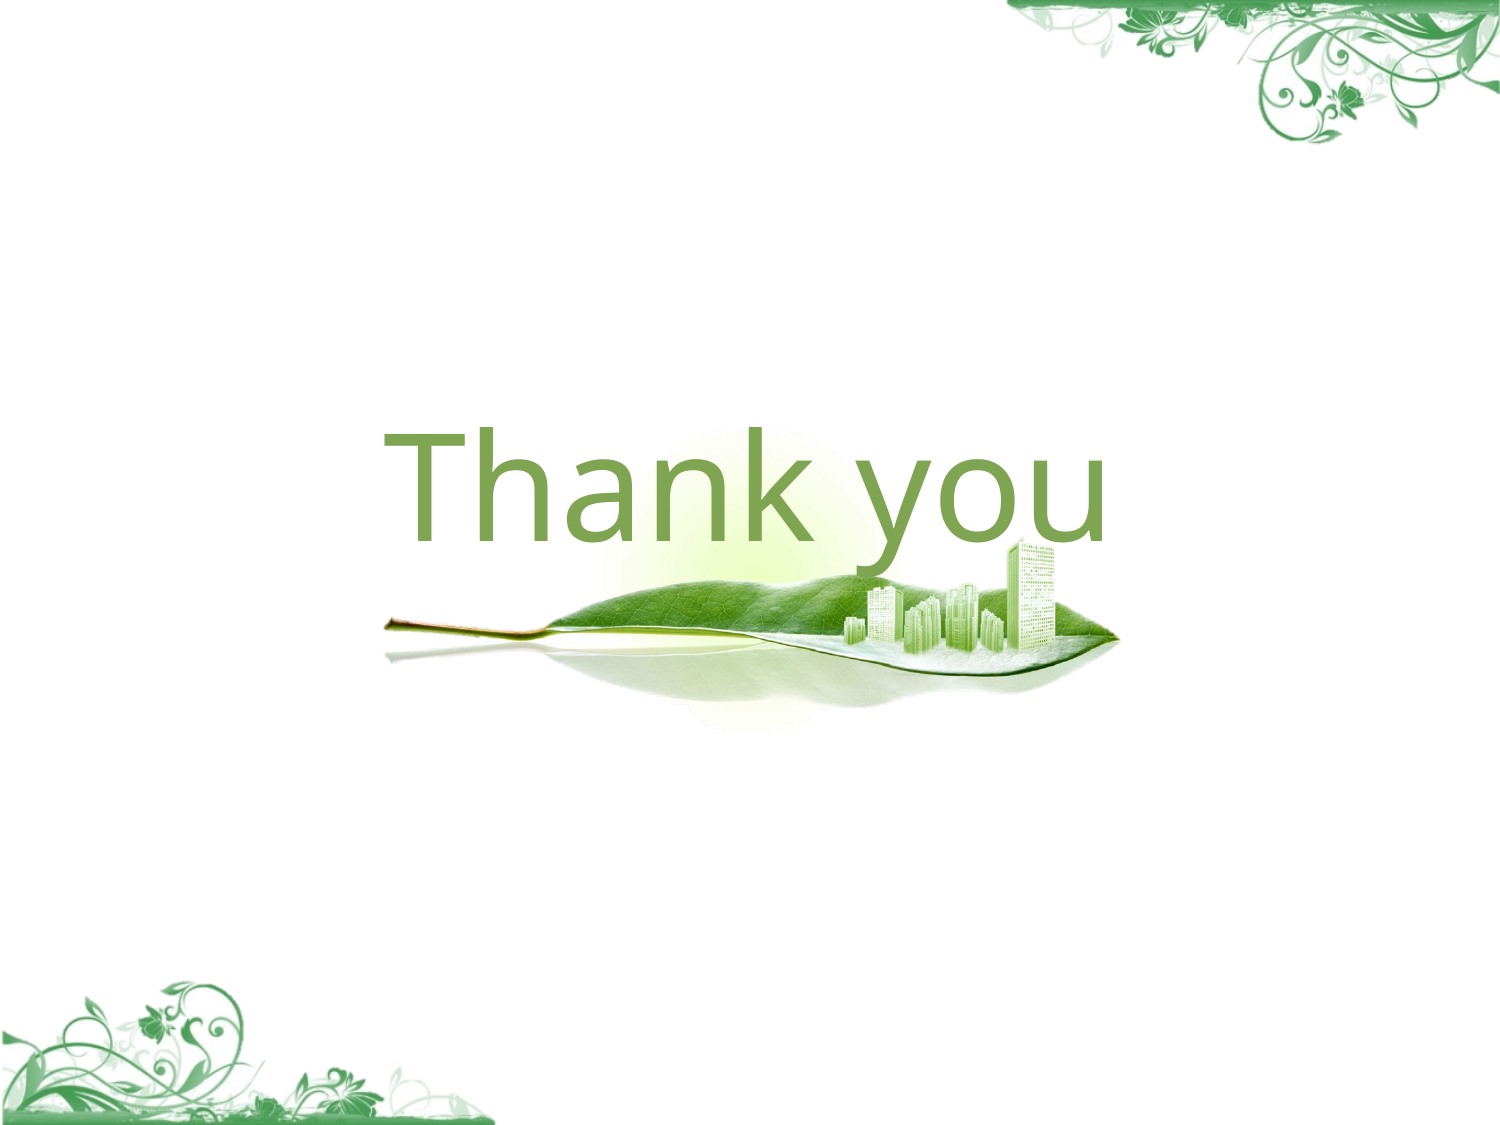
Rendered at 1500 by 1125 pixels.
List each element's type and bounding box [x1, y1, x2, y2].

picture [93, 0, 1500, 209]
text_box [340, 358, 1164, 873]
picture [0, 918, 637, 1125]
